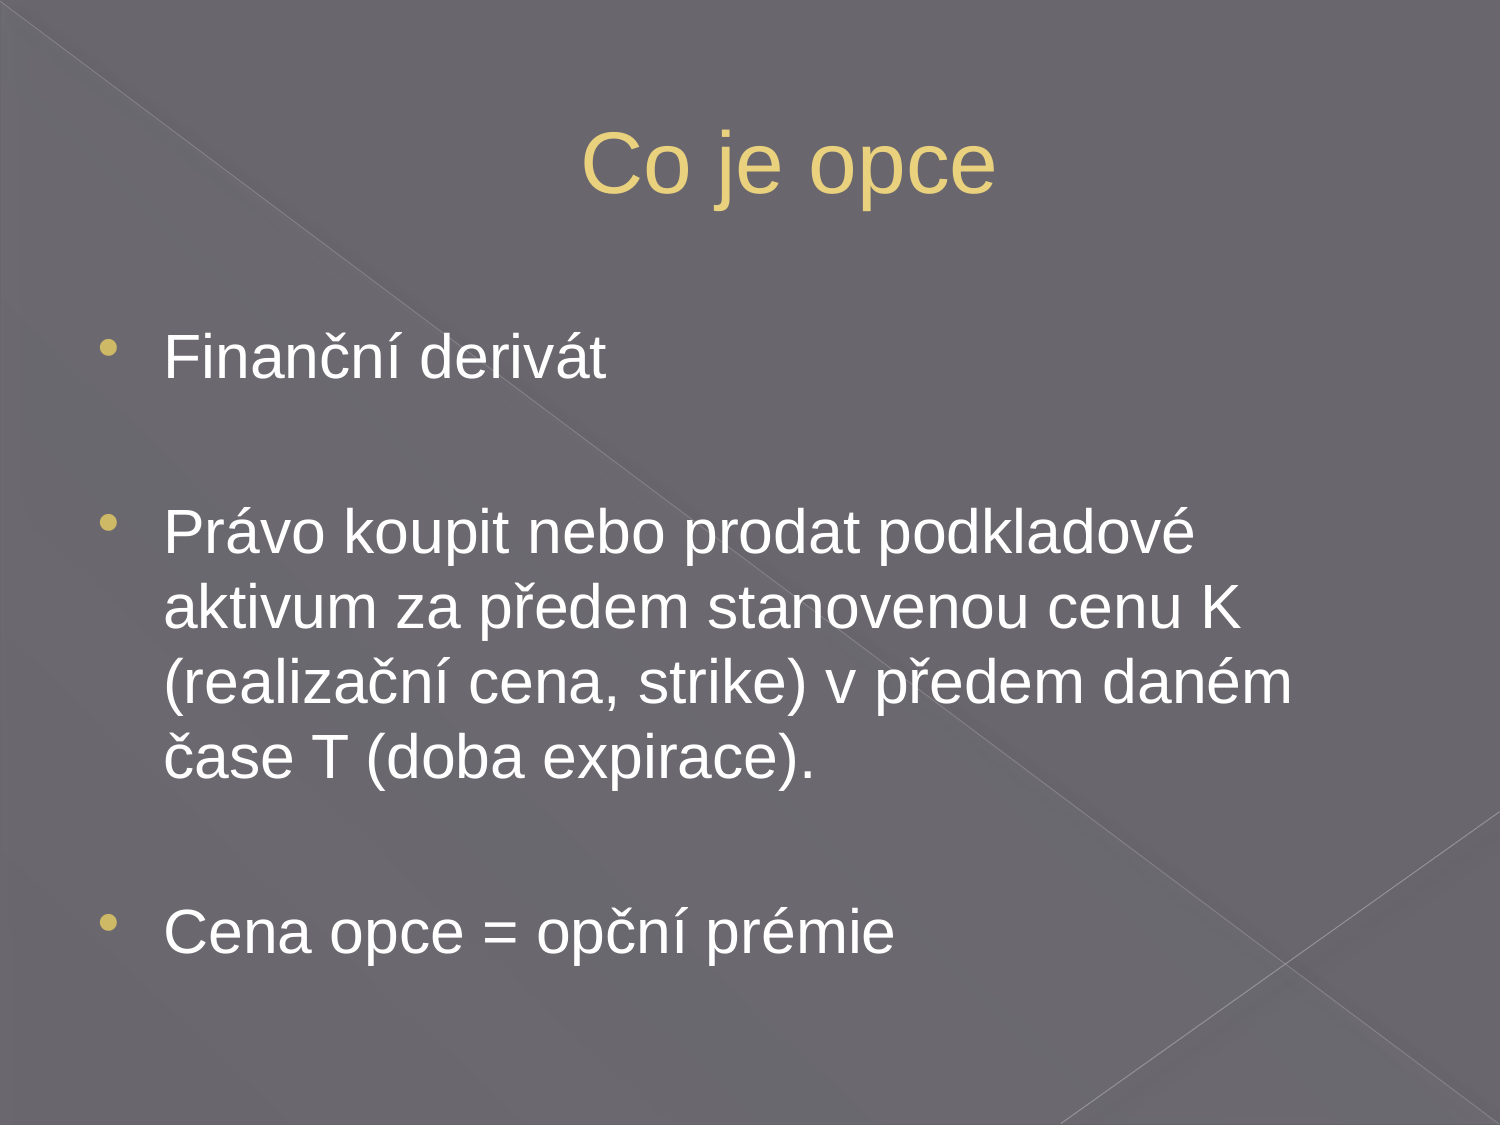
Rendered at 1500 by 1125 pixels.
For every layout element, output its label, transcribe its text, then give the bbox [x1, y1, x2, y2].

list Finanční derivát Právo koupit nebo prodat podkladové aktivum za předem stanovenou cenu K (realizační cena, strike) v předem daném čase T (doba expirace). Cena opce = opční prémie [75, 308, 1425, 1059]
title Co je opce [75, 43, 1425, 274]
